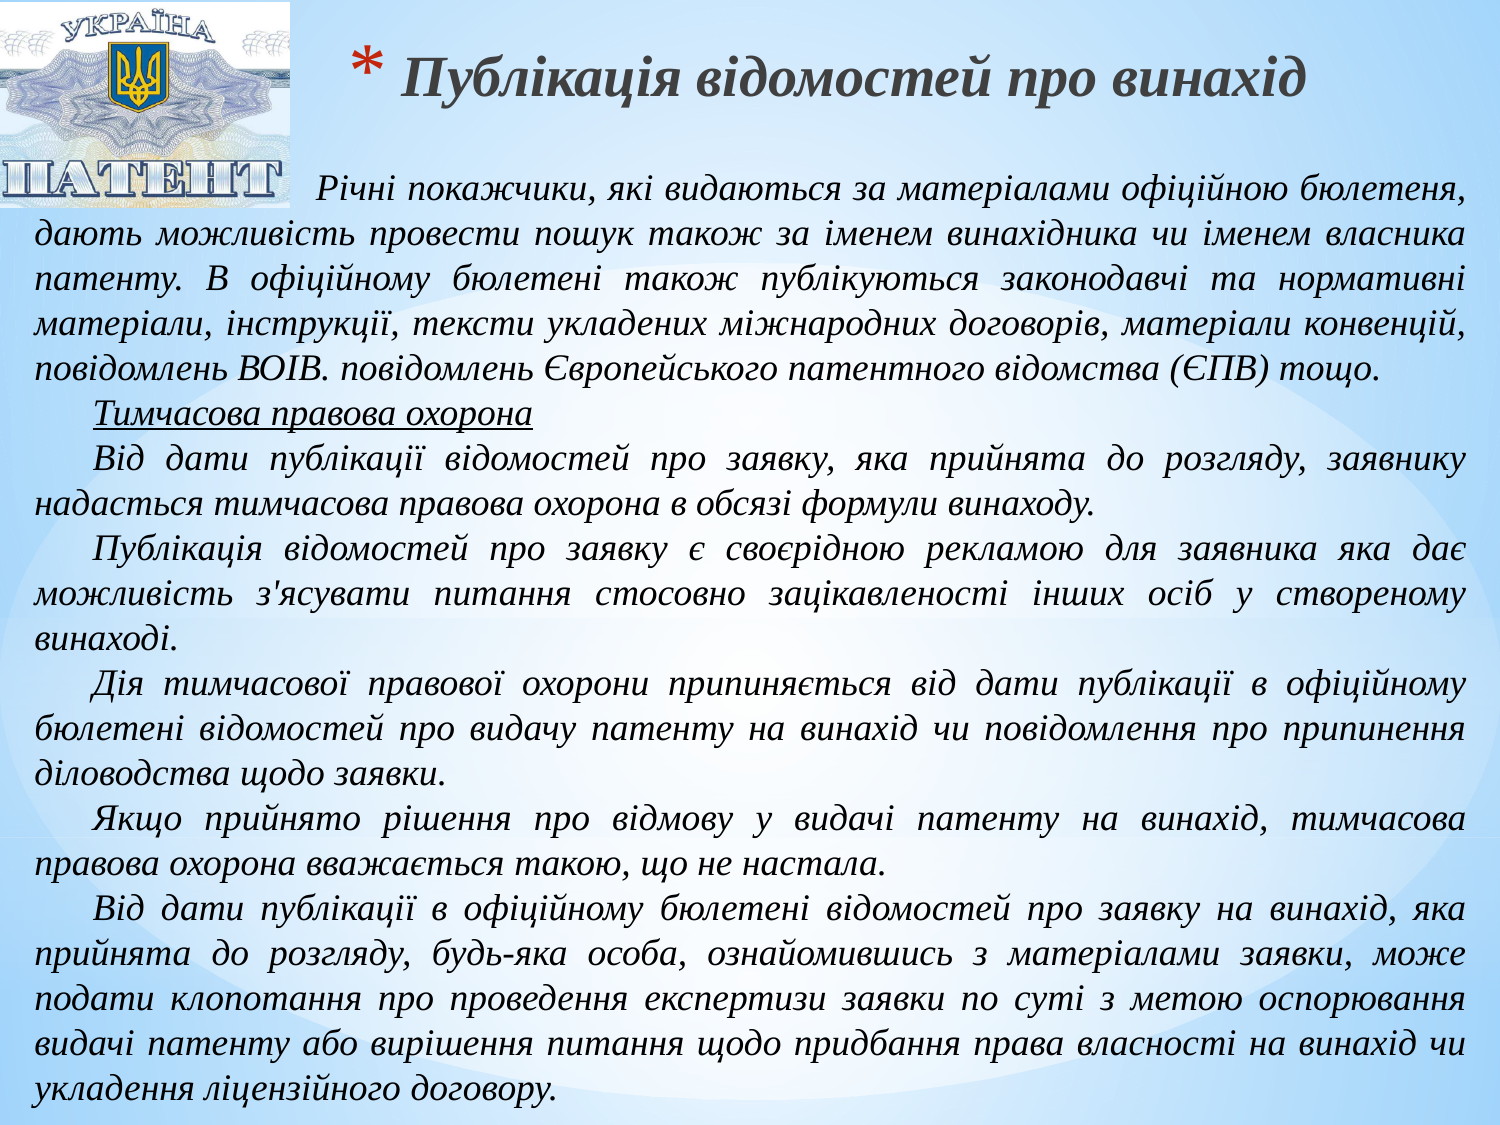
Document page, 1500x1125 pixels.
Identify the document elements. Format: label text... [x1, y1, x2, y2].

text_box Публікація відомостей про винахід [295, 30, 1427, 155]
picture [0, 2, 290, 209]
text_box Річні покажчики, які видаються за матеріалами офіційною бюлетеня, дають можливість провести пошук також за іменем винахідника чи іменем власника патенту. В офіційному бюлетені також публікуються законодавчі та нормативні матеріали, інструкції, тексти укладених міжнародних договорів, матеріали конвенцій, повідомлень ВОІВ. повідомлень Європейського патентного відомства (ЄПВ) тощо. Тимчасова правова охорона Від дати публікації відомостей про заявку, яка прийнята до розгляду, заявнику надасться тимчасова правова охорона в обсязі формули винаходу. Публікація відомостей про заявку є своєрідною рекламою для заявника яка дає можливість з'ясувати питання стосовно зацікавленості інших осіб у створеному винаході. Дія тимчасової правової охорони припиняється від дати публікації в офіційному бюлетені відомостей про видачу патенту на винахід чи повідомлення про припинення діловодства щодо заявки. Якщо прийнято рішення про відмову у видачі патенту на винахід, тимчасова правова охорона вважається такою, що не настала. Від дати публікації в офіційному бюлетені відомостей про заявку на винахід, яка прийнята до розгляду, будь-яка особа, ознайомившись з матеріалами заявки, може подати клопотання про проведення експертизи заявки по суті з метою оспорювання видачі патенту або вирішення питання щодо придбання права власності на винахід чи укладення ліцензійного договору. [19, 155, 1483, 1116]
